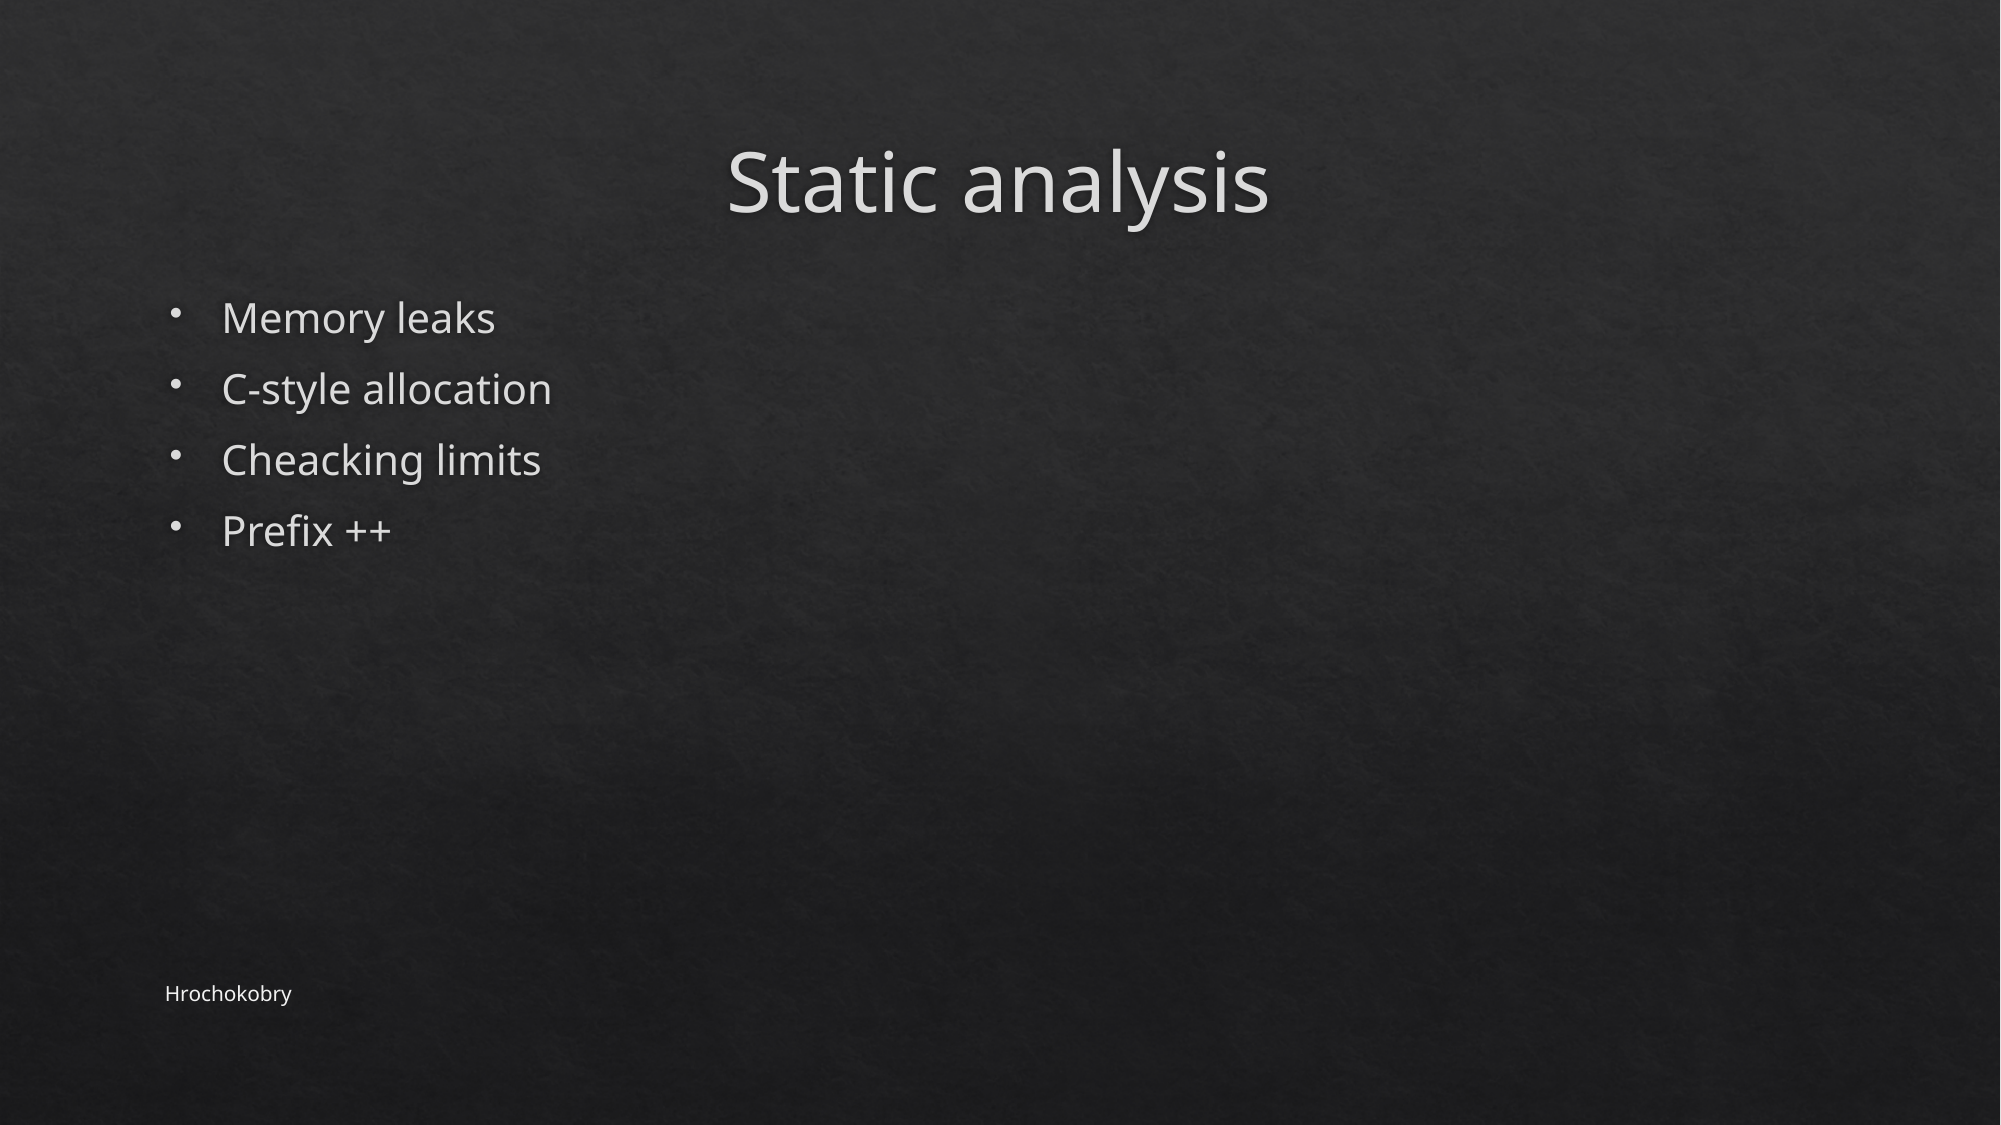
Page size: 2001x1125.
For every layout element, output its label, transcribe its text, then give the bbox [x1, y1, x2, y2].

footer Hrochokobry [149, 965, 1245, 1025]
list Memory leaks C-style allocation Cheacking limits Prefix ++ [149, 284, 1849, 950]
title Static analysis [149, 99, 1849, 260]
